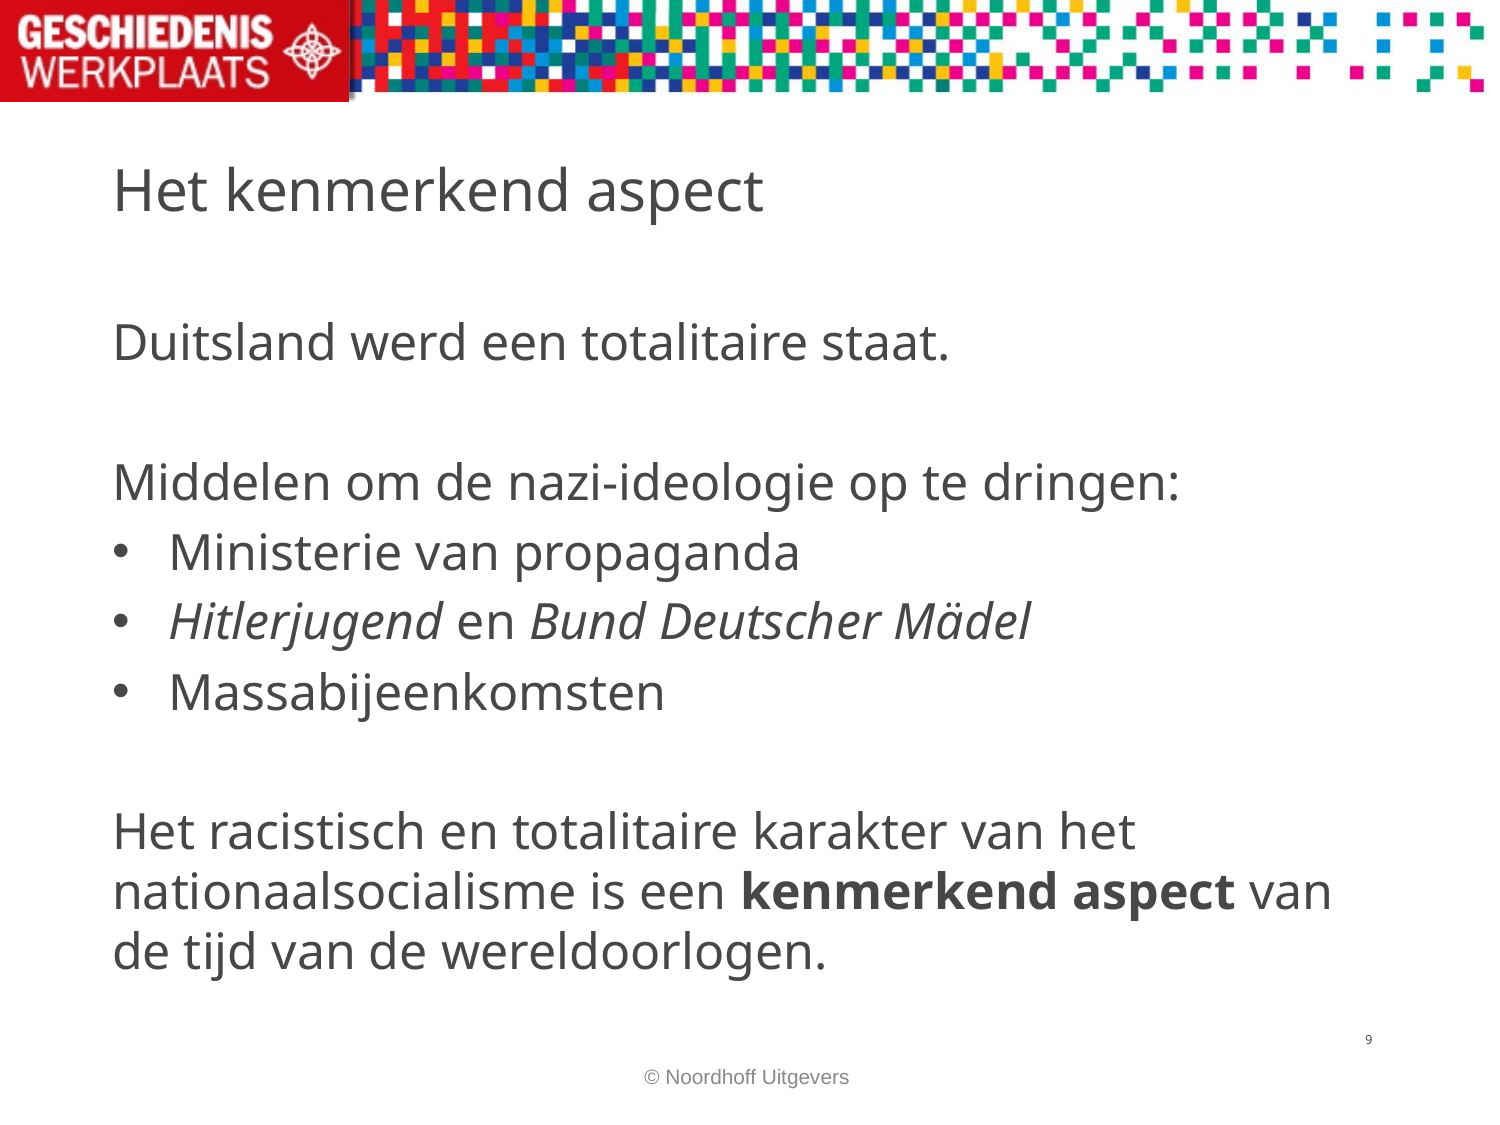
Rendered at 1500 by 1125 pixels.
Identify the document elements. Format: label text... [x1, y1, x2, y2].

title Het kenmerkend aspect [112, 145, 1401, 256]
picture [0, 0, 1500, 1125]
text_box © Noordhoff Uitgevers [512, 1045, 988, 1106]
list Duitsland werd een totalitaire staat. Middelen om de nazi-ideologie op te dringen: Ministerie van propaganda Hitlerjugend en Bund Deutscher Mädel Massabijeenkomsten Het racistisch en totalitaire karakter van het nationaalsocialisme is een kenmerkend aspect van de tijd van de wereldoorlogen. [112, 302, 1409, 988]
slide_number 9 [1325, 1025, 1388, 1063]
